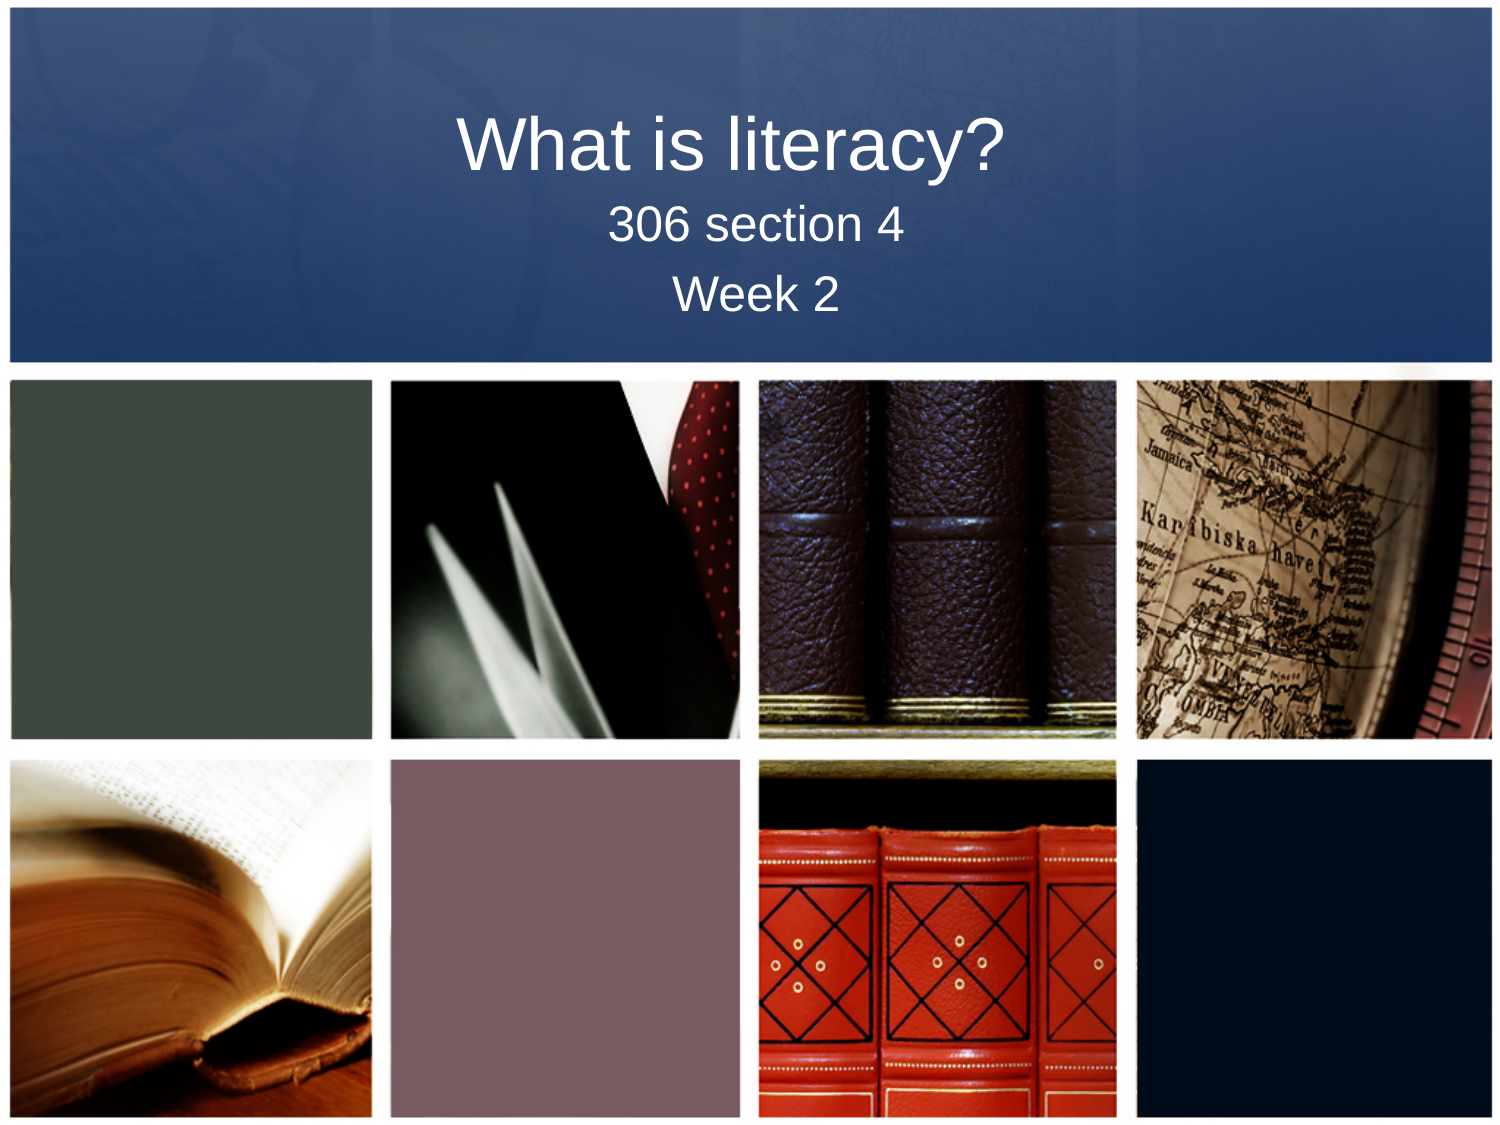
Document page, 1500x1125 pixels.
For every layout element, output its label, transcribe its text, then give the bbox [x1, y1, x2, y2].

subtitle 306 section 4 Week 2 [37, 199, 1476, 313]
title What is literacy? [37, 87, 1476, 176]
picture [0, 0, 1500, 1125]
